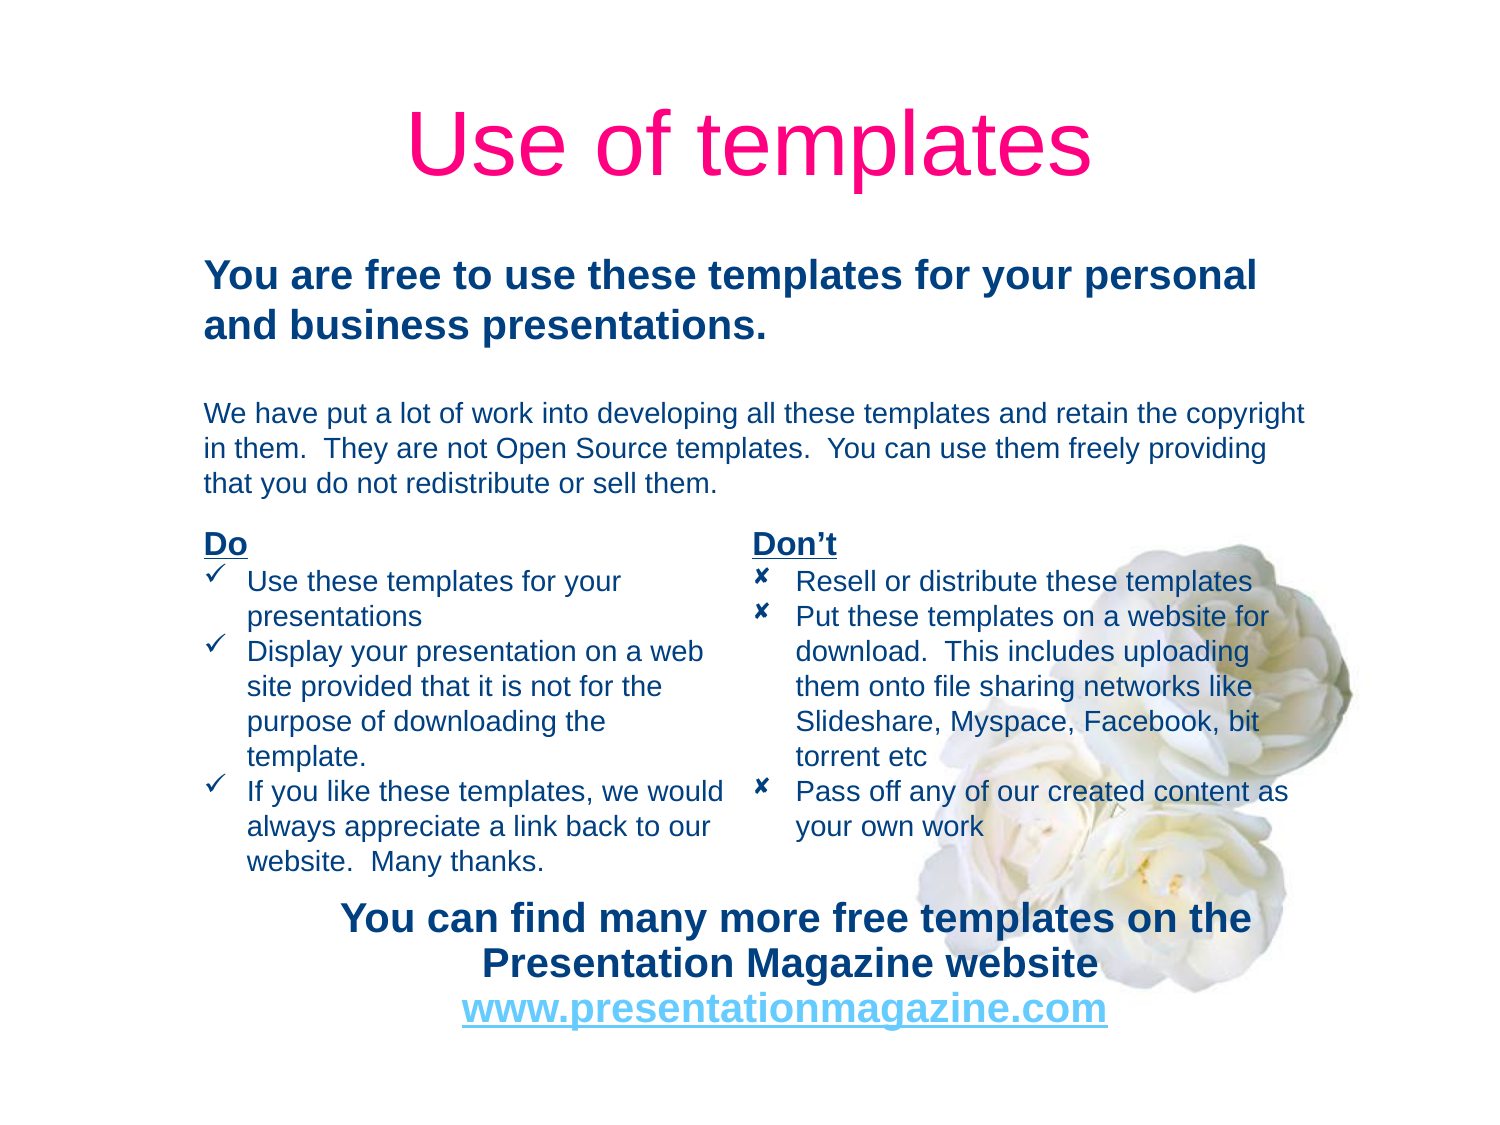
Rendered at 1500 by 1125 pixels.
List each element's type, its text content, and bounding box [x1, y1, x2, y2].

text_box We have put a lot of work into developing all these templates and retain the copyright in them. They are not Open Source templates. You can use them freely providing that you do not redistribute or sell them. [188, 387, 1325, 507]
text_box You can find many more free templates on the Presentation Magazine website www.presentationmagazine.com [171, 889, 1347, 1040]
picture [912, 525, 1463, 1113]
text_box Don’t Resell or distribute these templates Put these templates on a website for download. This includes uploading them onto file sharing networks like Slideshare, Myspace, Facebook, bit torrent etc Pass off any of our created content as your own work [737, 515, 1335, 850]
text_box You are free to use these templates for your personal and business presentations. [188, 240, 1329, 355]
text_box Do Use these templates for your presentations Display your presentation on a web site provided that it is not for the purpose of downloading the template. If you like these templates, we would always appreciate a link back to our website. Many thanks. [188, 515, 749, 889]
title Use of templates [75, 45, 1425, 233]
text_box [88, 208, 1436, 1083]
